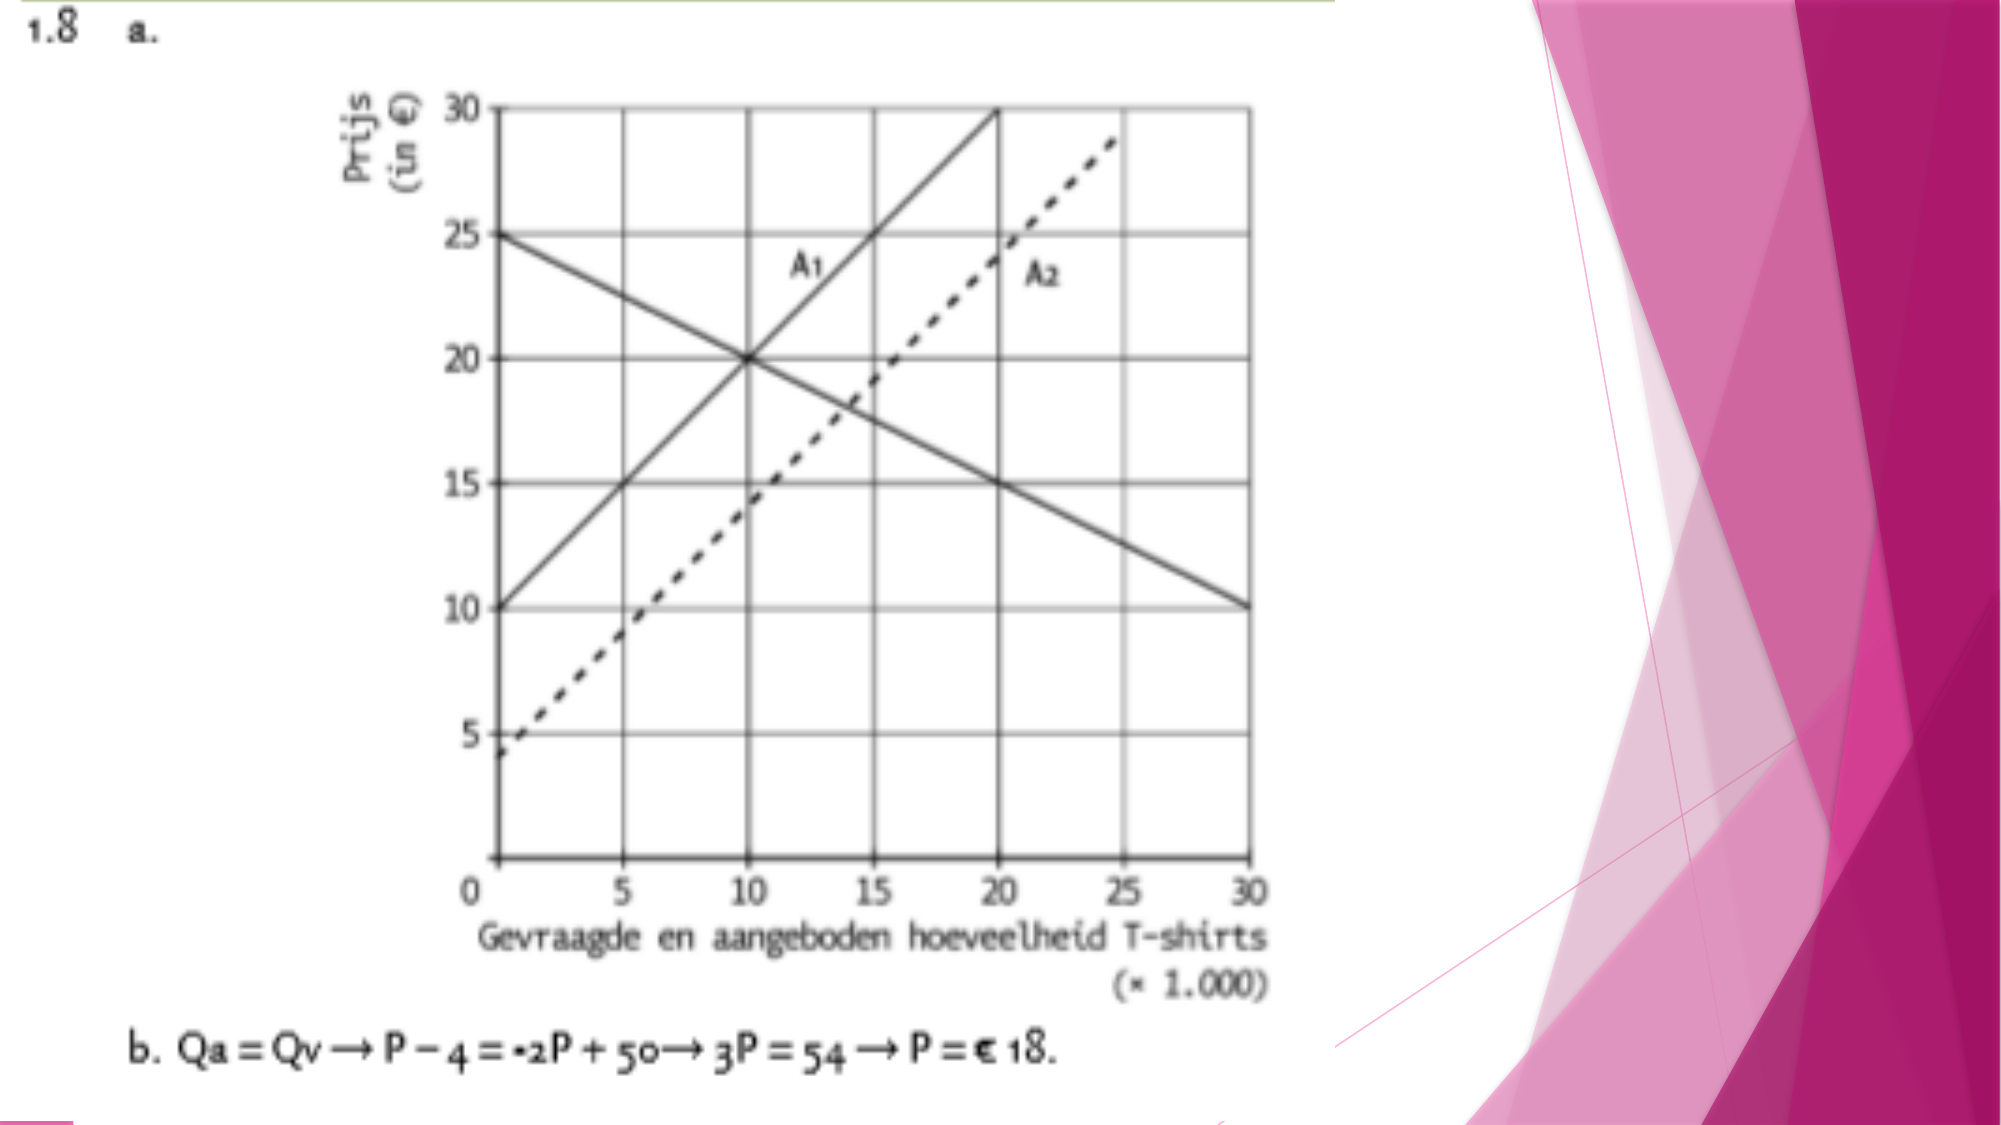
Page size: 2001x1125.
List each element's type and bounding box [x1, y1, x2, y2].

picture [0, 0, 1335, 1122]
